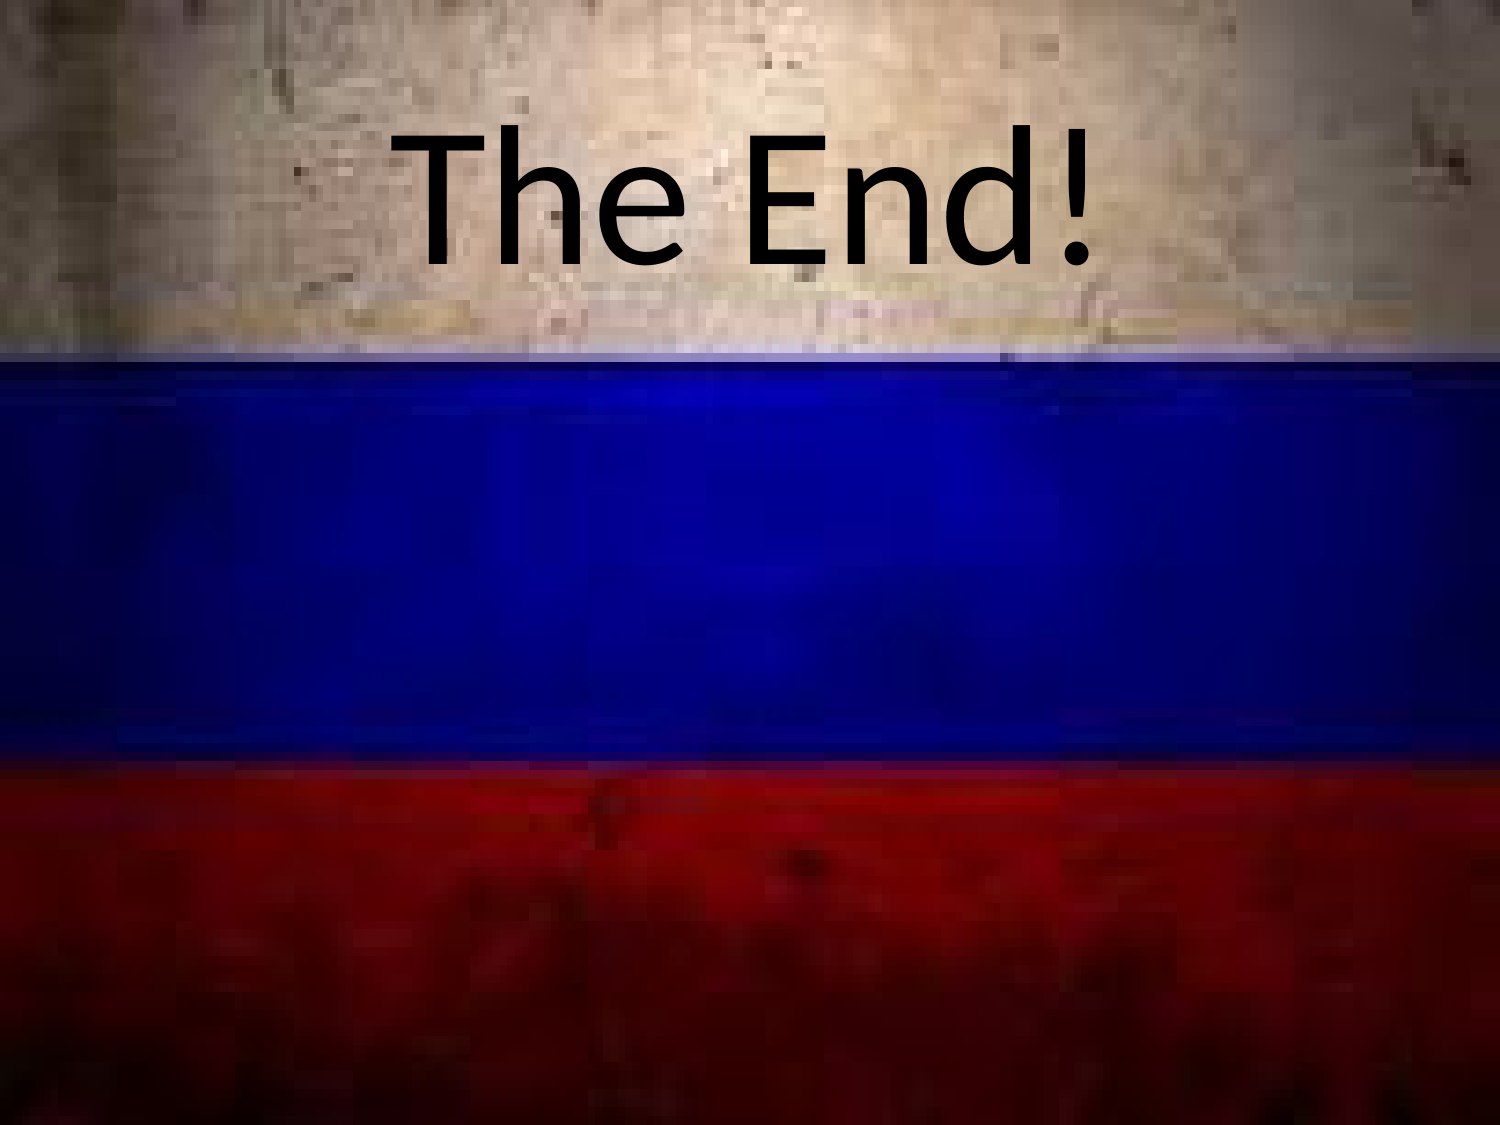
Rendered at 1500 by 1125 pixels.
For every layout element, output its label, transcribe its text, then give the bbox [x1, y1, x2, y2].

title The End! [75, 45, 1425, 325]
picture [0, 0, 1500, 1125]
